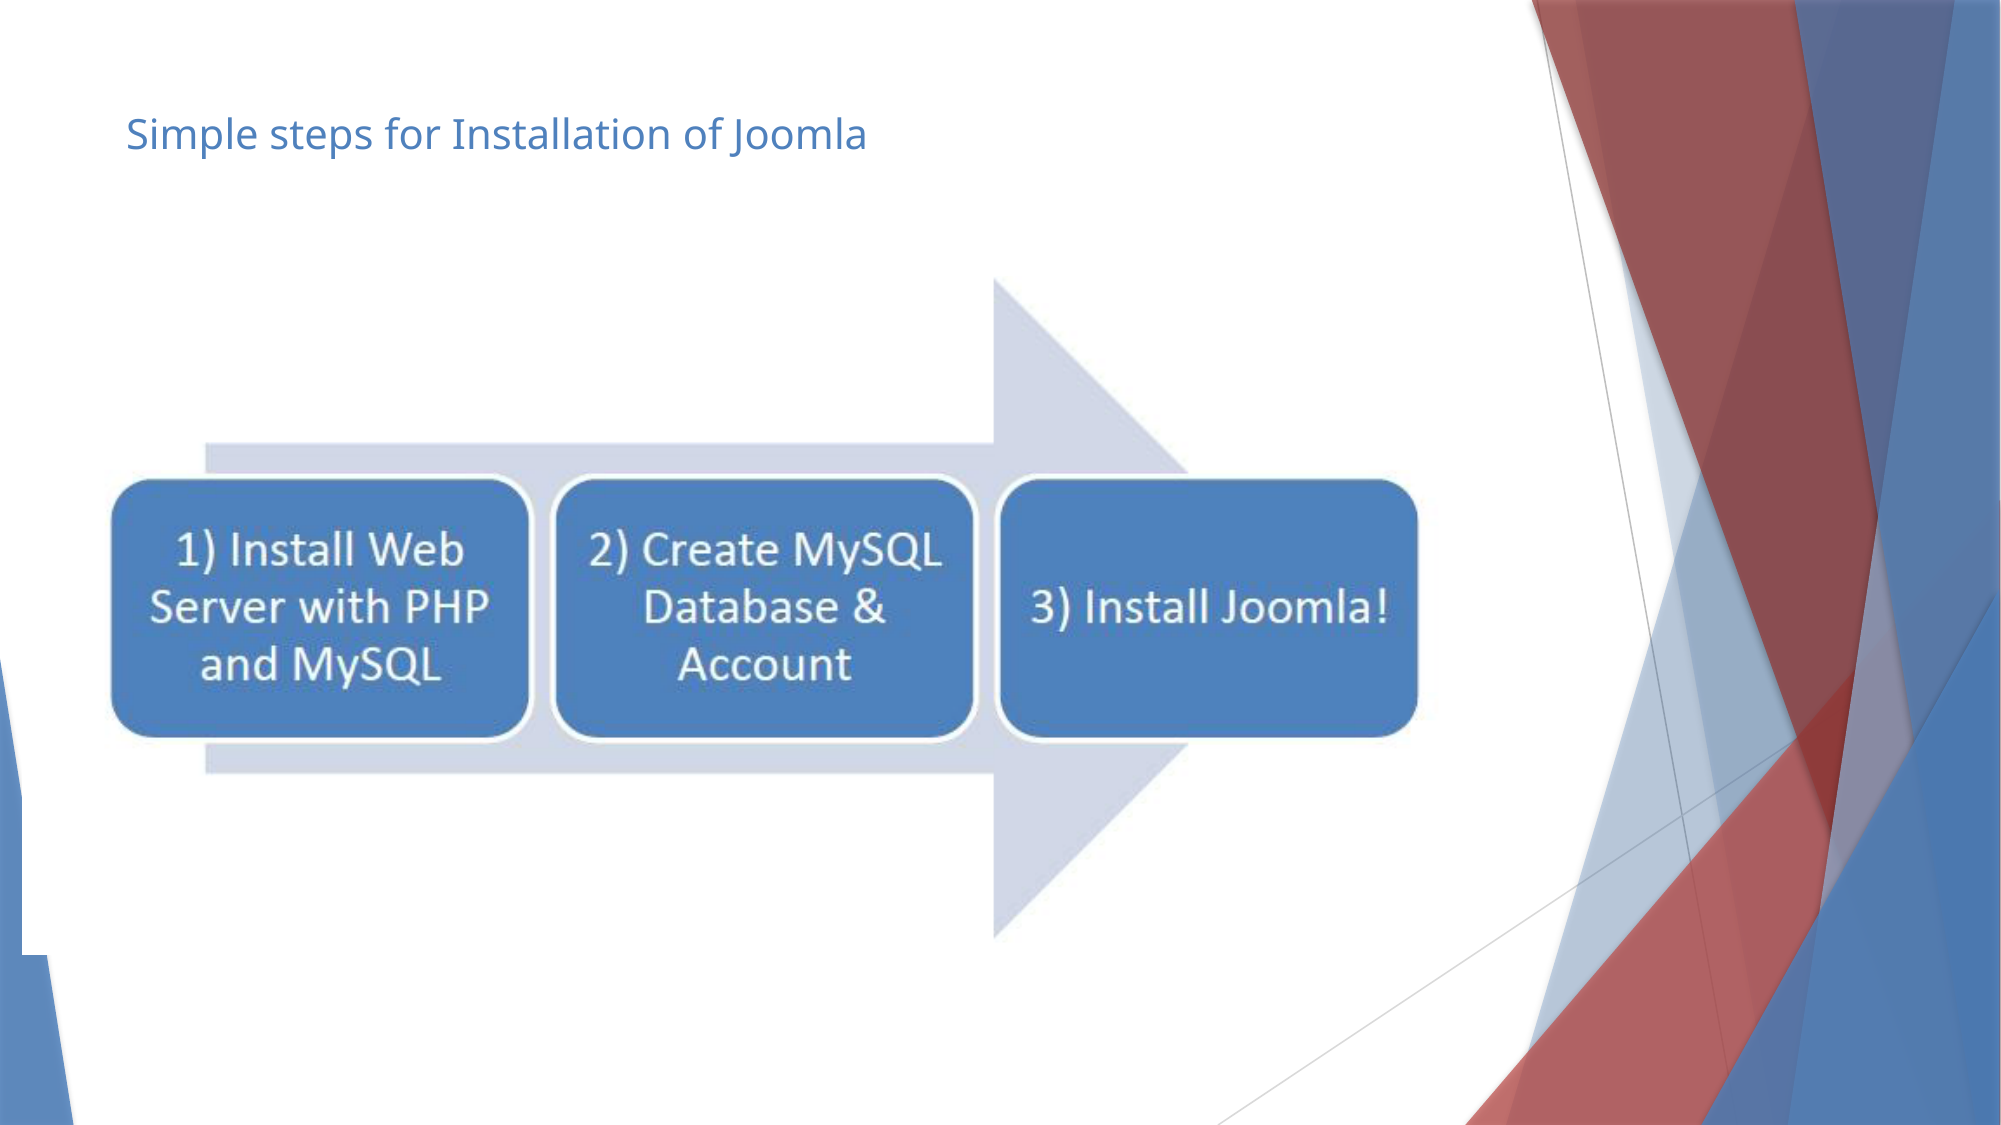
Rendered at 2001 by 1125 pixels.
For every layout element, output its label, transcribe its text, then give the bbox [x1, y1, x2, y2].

title Simple steps for Installation of Joomla [111, 99, 1522, 193]
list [21, 276, 1468, 956]
